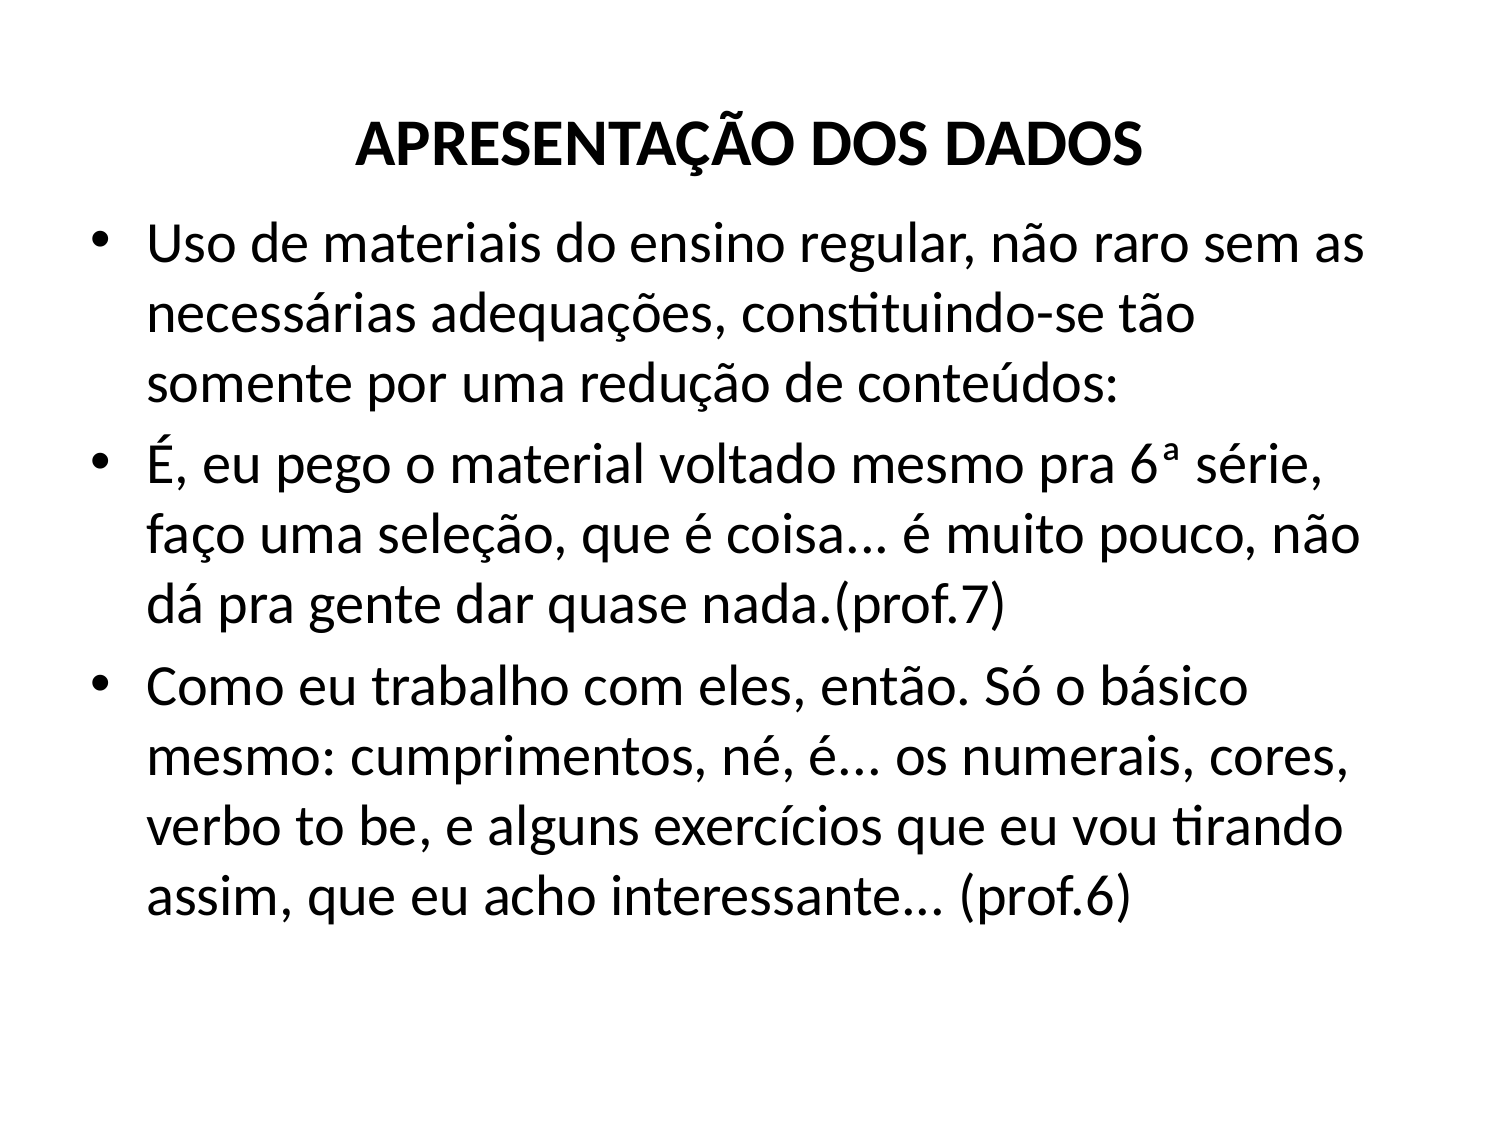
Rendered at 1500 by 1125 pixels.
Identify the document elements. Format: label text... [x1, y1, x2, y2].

title APRESENTAÇÃO DOS DADOS [75, 45, 1425, 196]
list Uso de materiais do ensino regular, não raro sem as necessárias adequações, constituindo-se tão somente por uma redução de conteúdos: É, eu pego o material voltado mesmo pra 6ª série, faço uma seleção, que é coisa... é muito pouco, não dá pra gente dar quase nada.(prof.7) Como eu trabalho com eles, então. Só o básico mesmo: cumprimentos, né, é... os numerais, cores, verbo to be, e alguns exercícios que eu vou tirando assim, que eu acho interessante... (prof.6) [75, 196, 1425, 1071]
